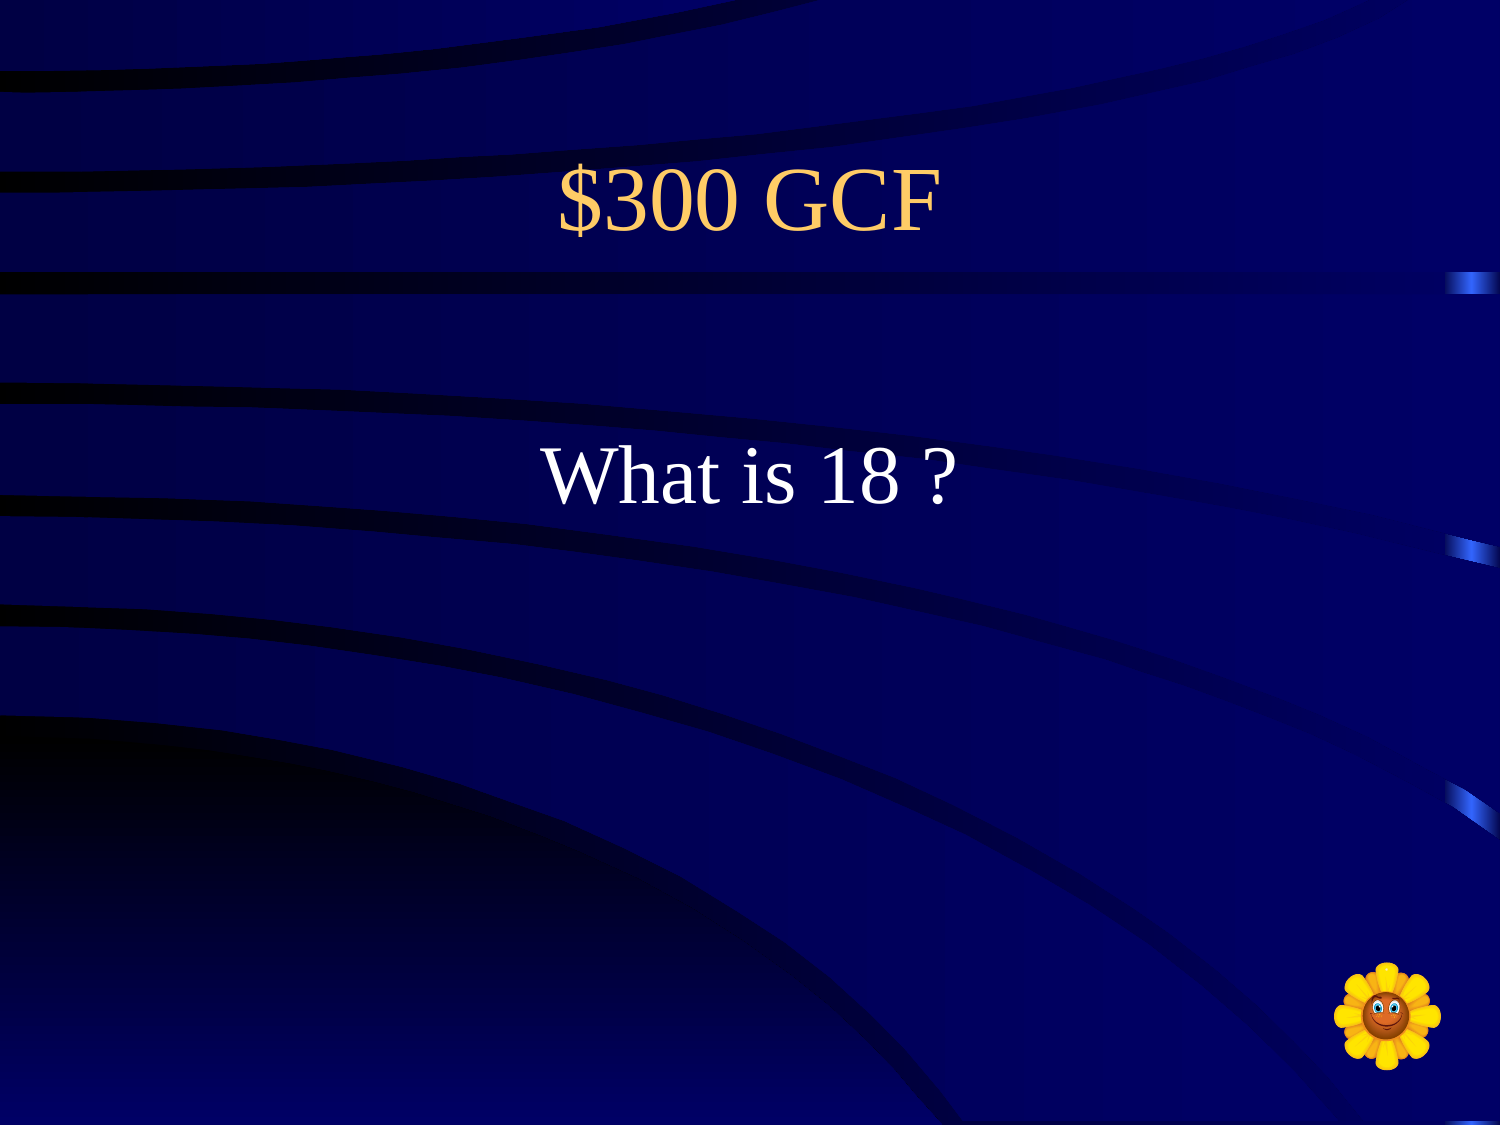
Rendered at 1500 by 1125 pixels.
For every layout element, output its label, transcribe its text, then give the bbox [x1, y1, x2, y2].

picture [1333, 962, 1442, 1071]
title $300 GCF [112, 99, 1388, 288]
text_box What is 18 ? [525, 412, 974, 528]
